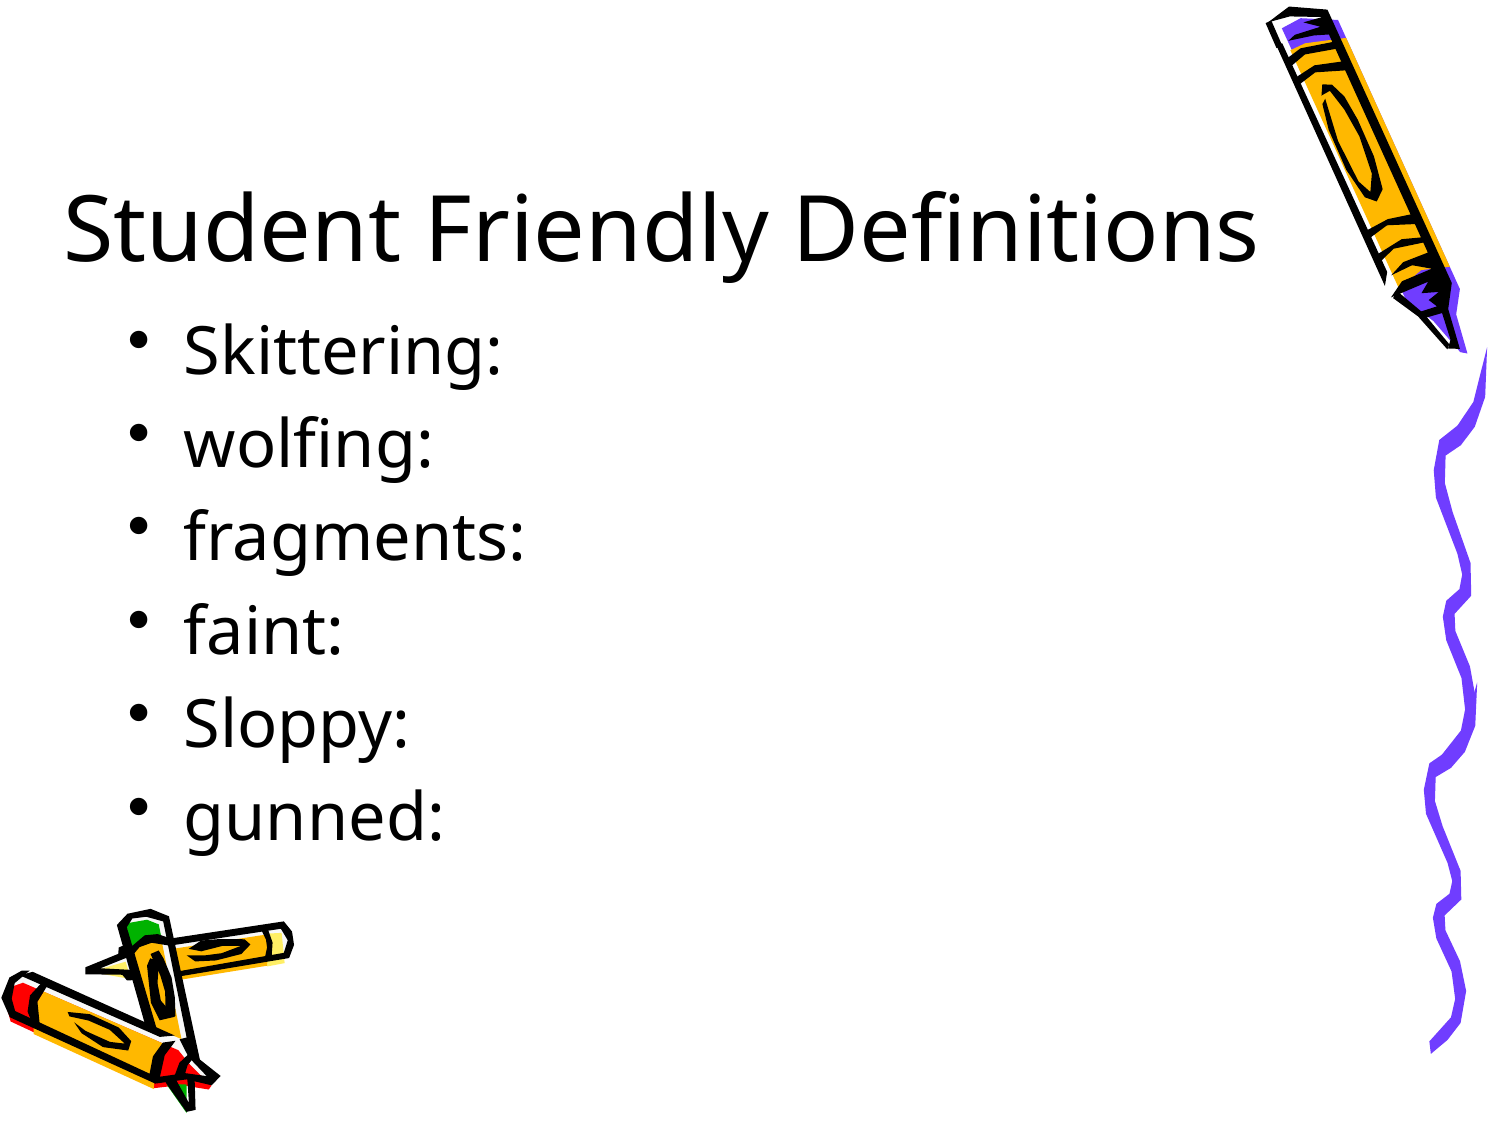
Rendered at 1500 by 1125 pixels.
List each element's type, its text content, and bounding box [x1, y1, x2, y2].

title Student Friendly Definitions [37, 24, 1288, 288]
list Skittering: wolfing: fragments: faint: Sloppy: gunned: [112, 299, 1376, 901]
